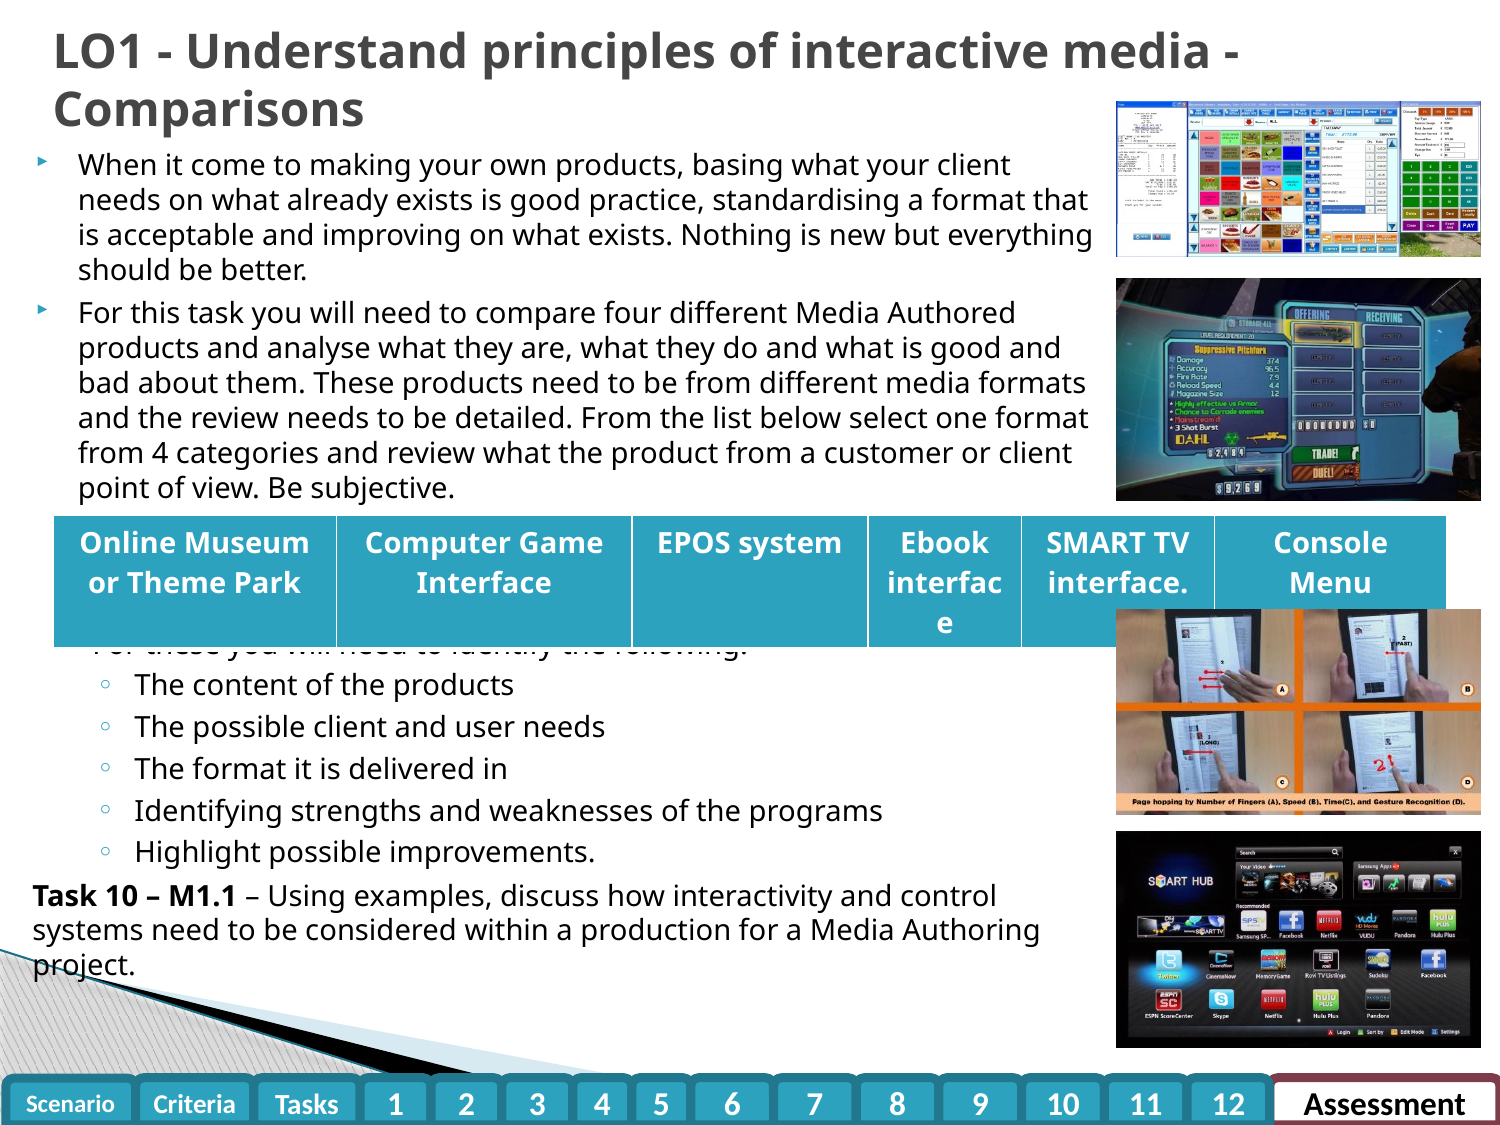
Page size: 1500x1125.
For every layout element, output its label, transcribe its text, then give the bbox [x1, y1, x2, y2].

table_header SMART TV interface. [1022, 516, 1214, 647]
list When it come to making your own products, basing what your client needs on what already exists is good practice, standardising a format that is acceptable and improving on what exists. Nothing is new but everything should be better. For this task you will need to compare four different Media Authored products and analyse what they are, what they do and what is good and bad about them. These products need to be from different media formats and the review needs to be detailed. From the list below select one format from 4 categories and review what the product from a customer or client point of view. Be subjective. For these you will need to identify the following: The content of the products The possible client and user needs The format it is delivered in Identifying strengths and weaknesses of the programs Highlight possible improvements. Task 10 – M1.1 – Using examples, discuss how interactivity and control systems need to be considered within a production for a Media Authoring project. [17, 138, 1117, 1024]
table_header Computer Game Interface [337, 516, 631, 647]
table_header Console Menu Interface [1215, 516, 1446, 609]
table_header Ebook interface [869, 516, 1021, 647]
title LO1 - Understand principles of interactive media - Comparisons [37, 19, 1471, 138]
picture [1115, 830, 1482, 1048]
picture [1115, 278, 1482, 502]
table_header Online Museum or Theme Park [54, 516, 336, 647]
picture [1115, 101, 1482, 258]
picture [1115, 609, 1482, 816]
table_header EPOS system [633, 516, 867, 647]
